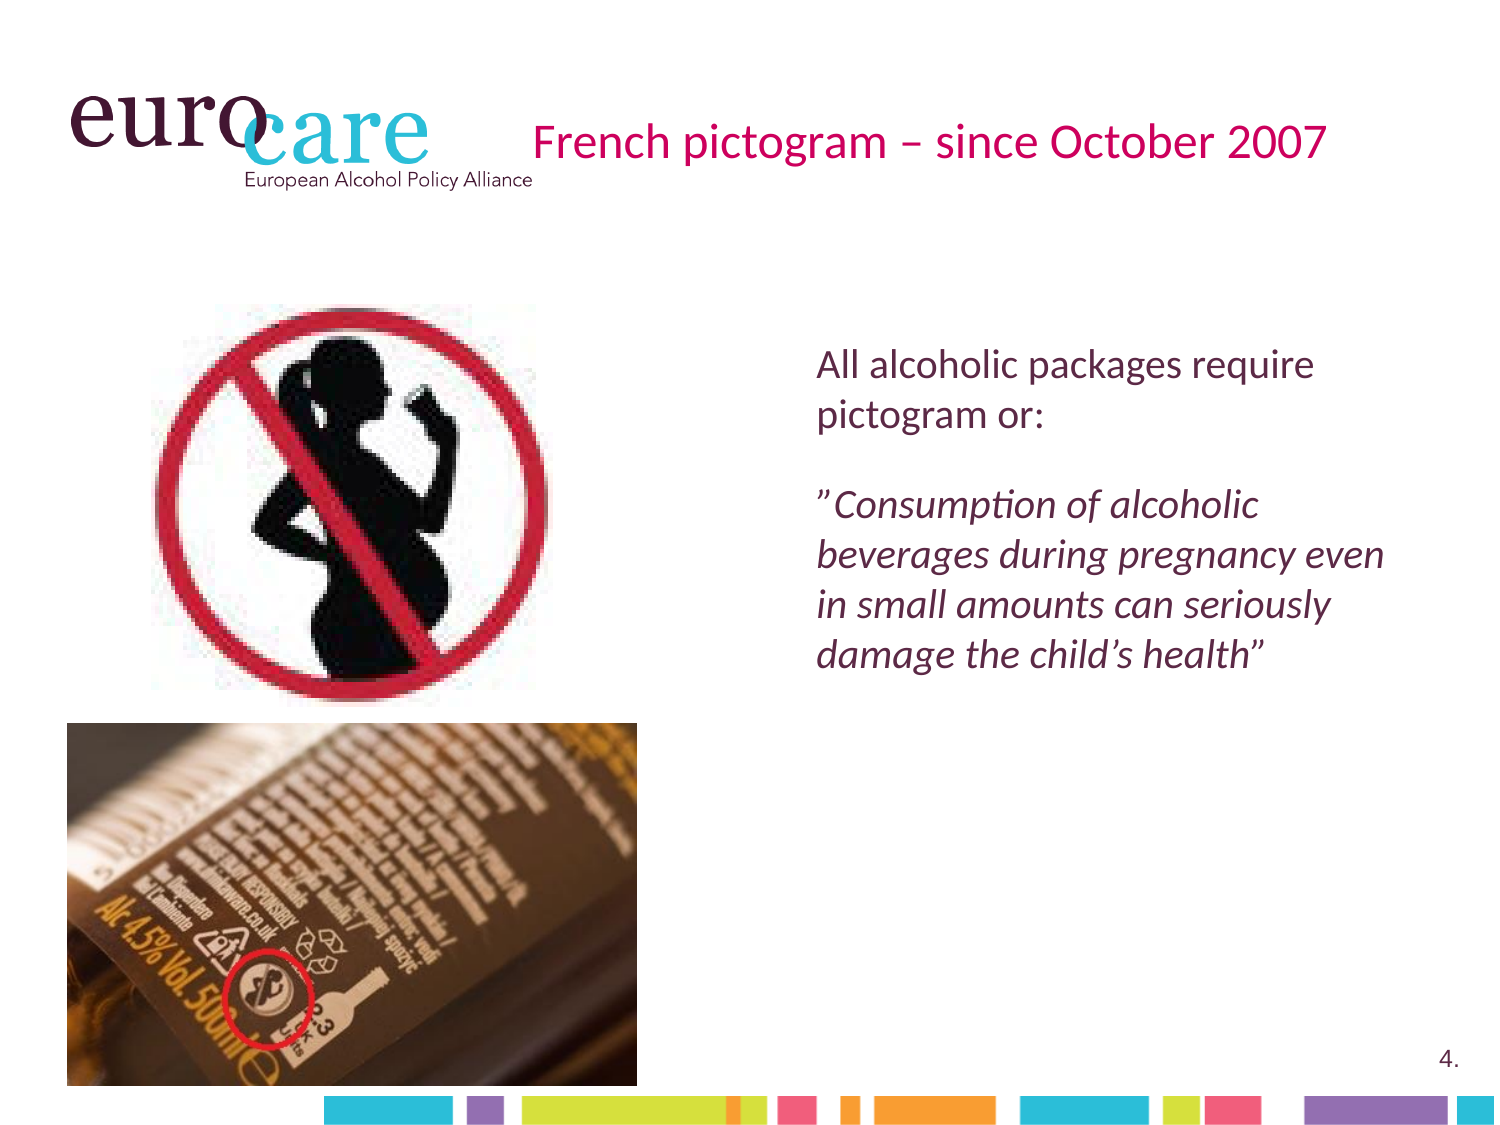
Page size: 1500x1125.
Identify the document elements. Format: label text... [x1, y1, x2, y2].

picture [324, 1096, 1494, 1125]
title French pictogram – since October 2007 [401, 108, 1328, 180]
list All alcoholic packages require pictogram or: ”Consumption of alcoholic beverages during pregnancy even in small amounts can seriously damage the child’s health” [713, 336, 1413, 724]
picture [71, 96, 532, 191]
picture [67, 723, 637, 1086]
picture [150, 304, 553, 707]
